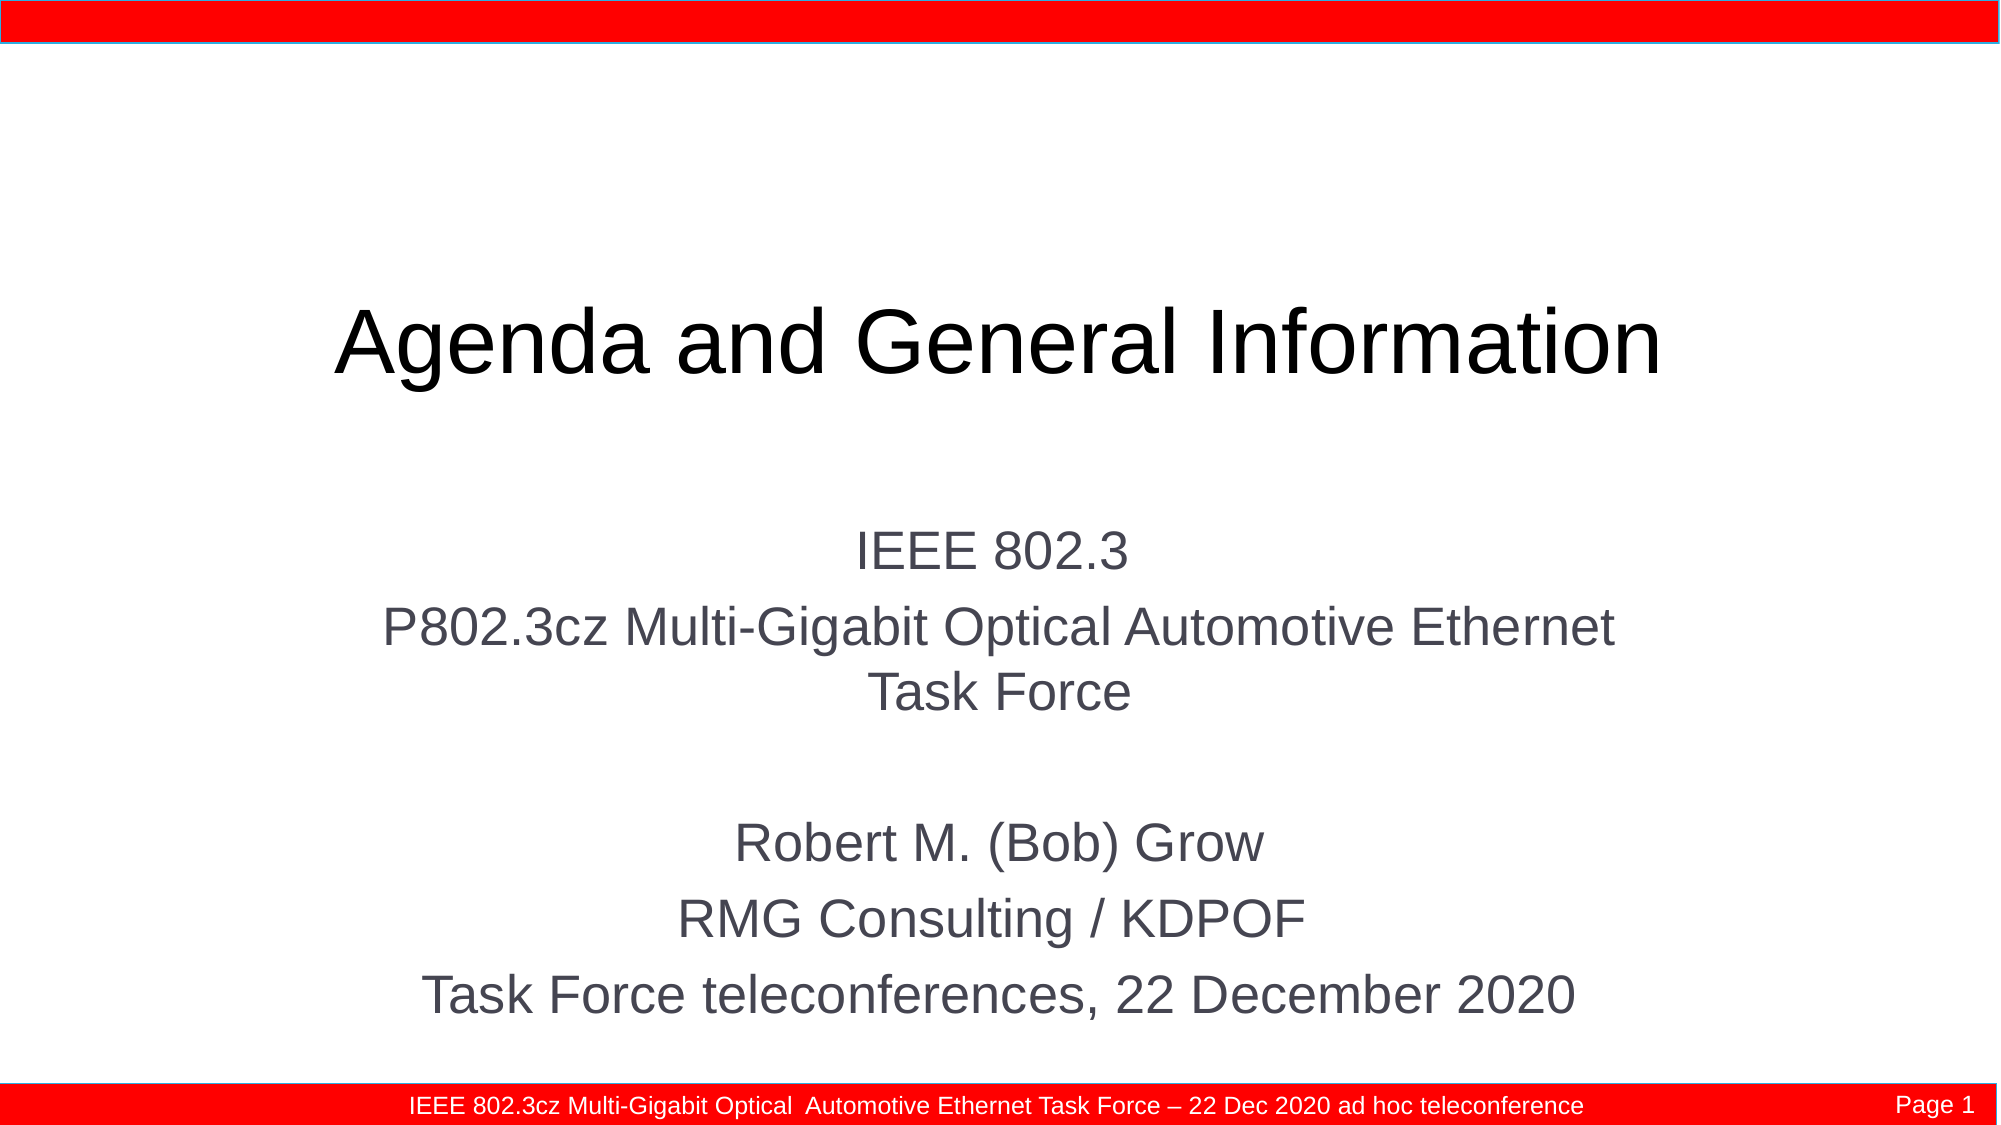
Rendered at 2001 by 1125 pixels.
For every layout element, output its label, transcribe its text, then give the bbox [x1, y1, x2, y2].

title Agenda and General Information [149, 219, 1851, 462]
subtitle IEEE 802.3 P802.3cz Multi-Gigabit Optical Automotive Ethernet Task Force Robert M. (Bob) Grow RMG Consulting / KDPOF Task Force teleconferences, 22 December 2020 [299, 507, 1701, 796]
